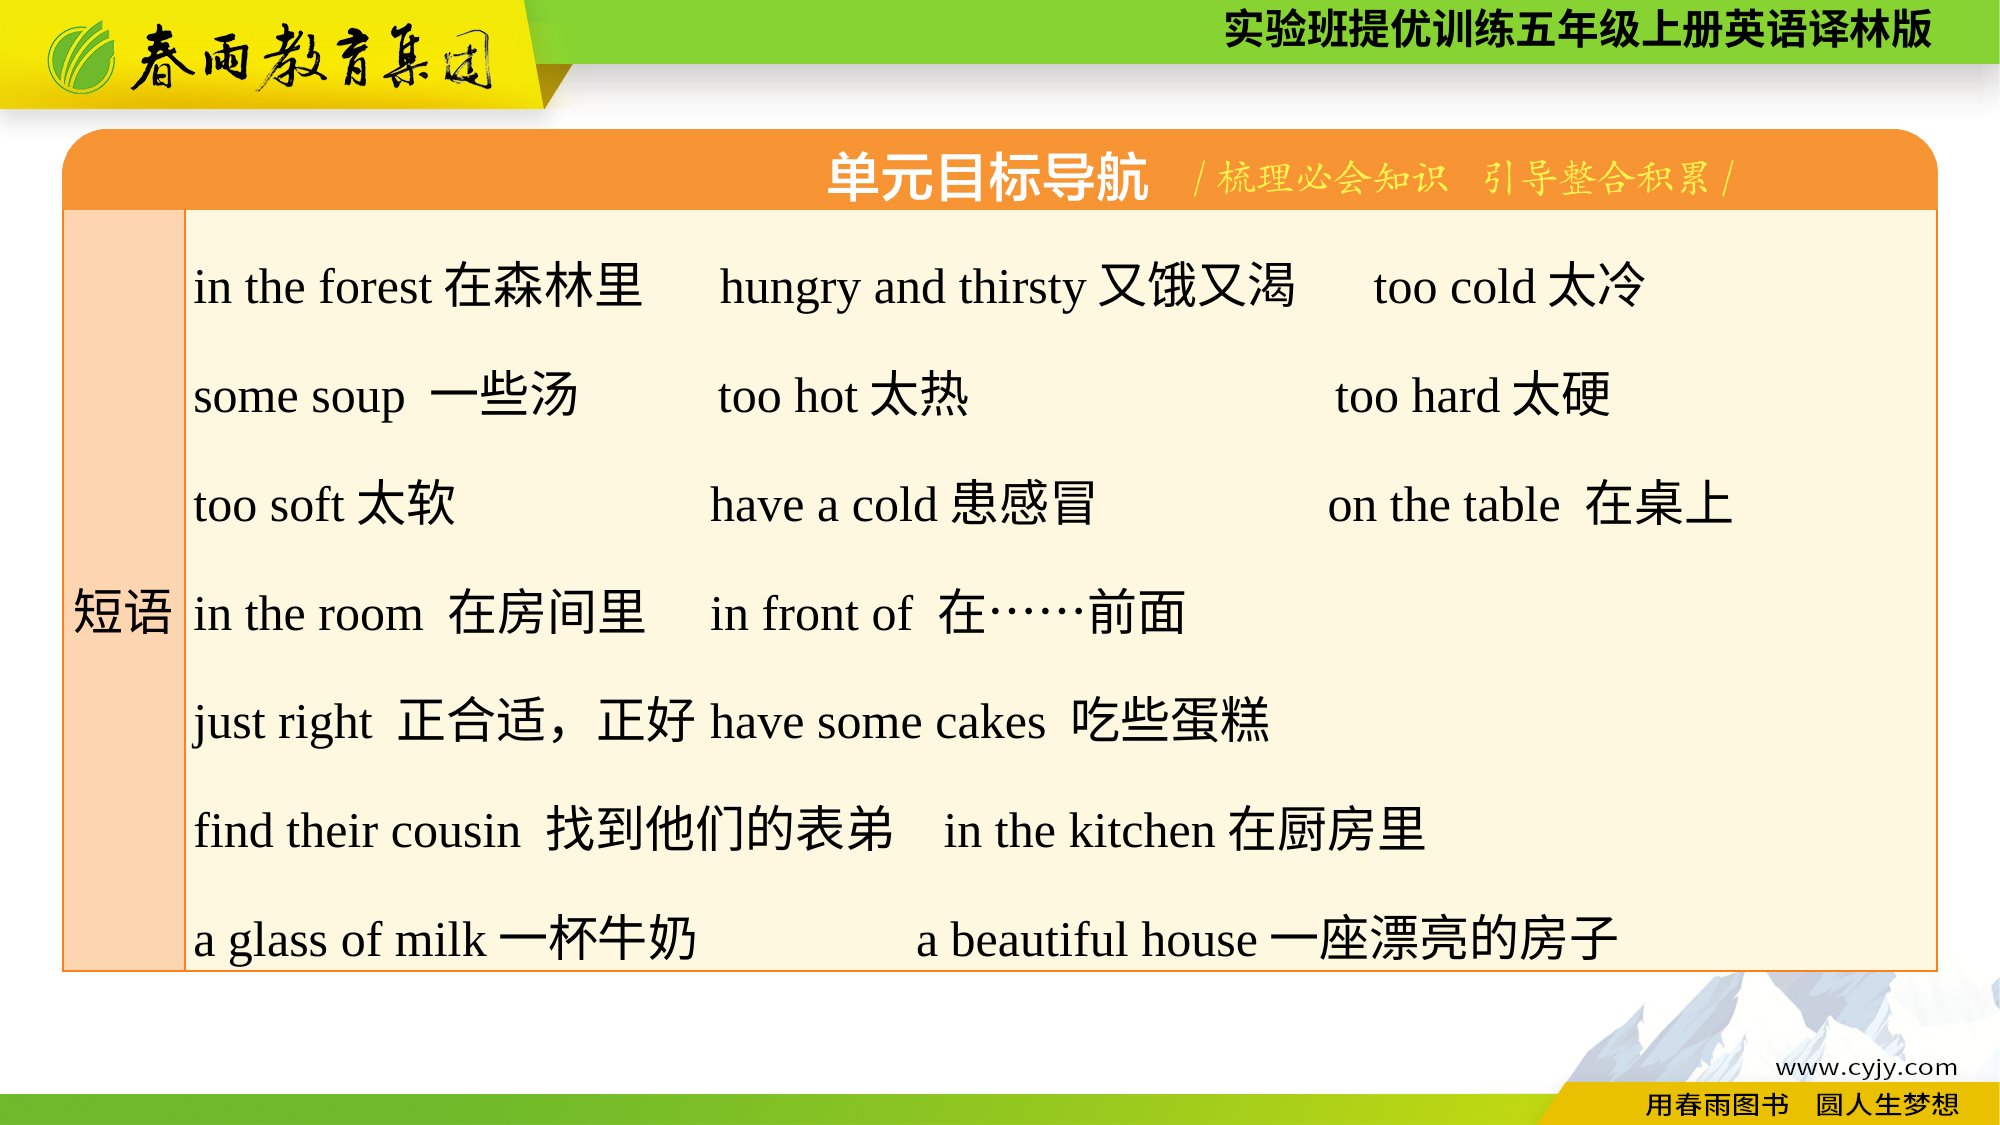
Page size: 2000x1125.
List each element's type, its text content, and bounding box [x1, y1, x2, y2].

table_header 短语 [64, 228, 184, 970]
picture [0, 0, 2000, 1125]
table_header in the forest在森林里 hungry and thirsty又饿又渴 too cold太冷 some soup 一些汤 too hot太热 too hard太硬 too soft太软 have a cold患感冒 on the table 在桌上 in the room 在房间里 in front of 在……前面 just right 正合适，正好 have some cakes 吃些蛋糕 find their cousin 找到他们的表弟 in the kitchen在厨房里 a glass of milk一杯牛奶 a beautiful house一座漂亮的房子 [186, 229, 1936, 970]
